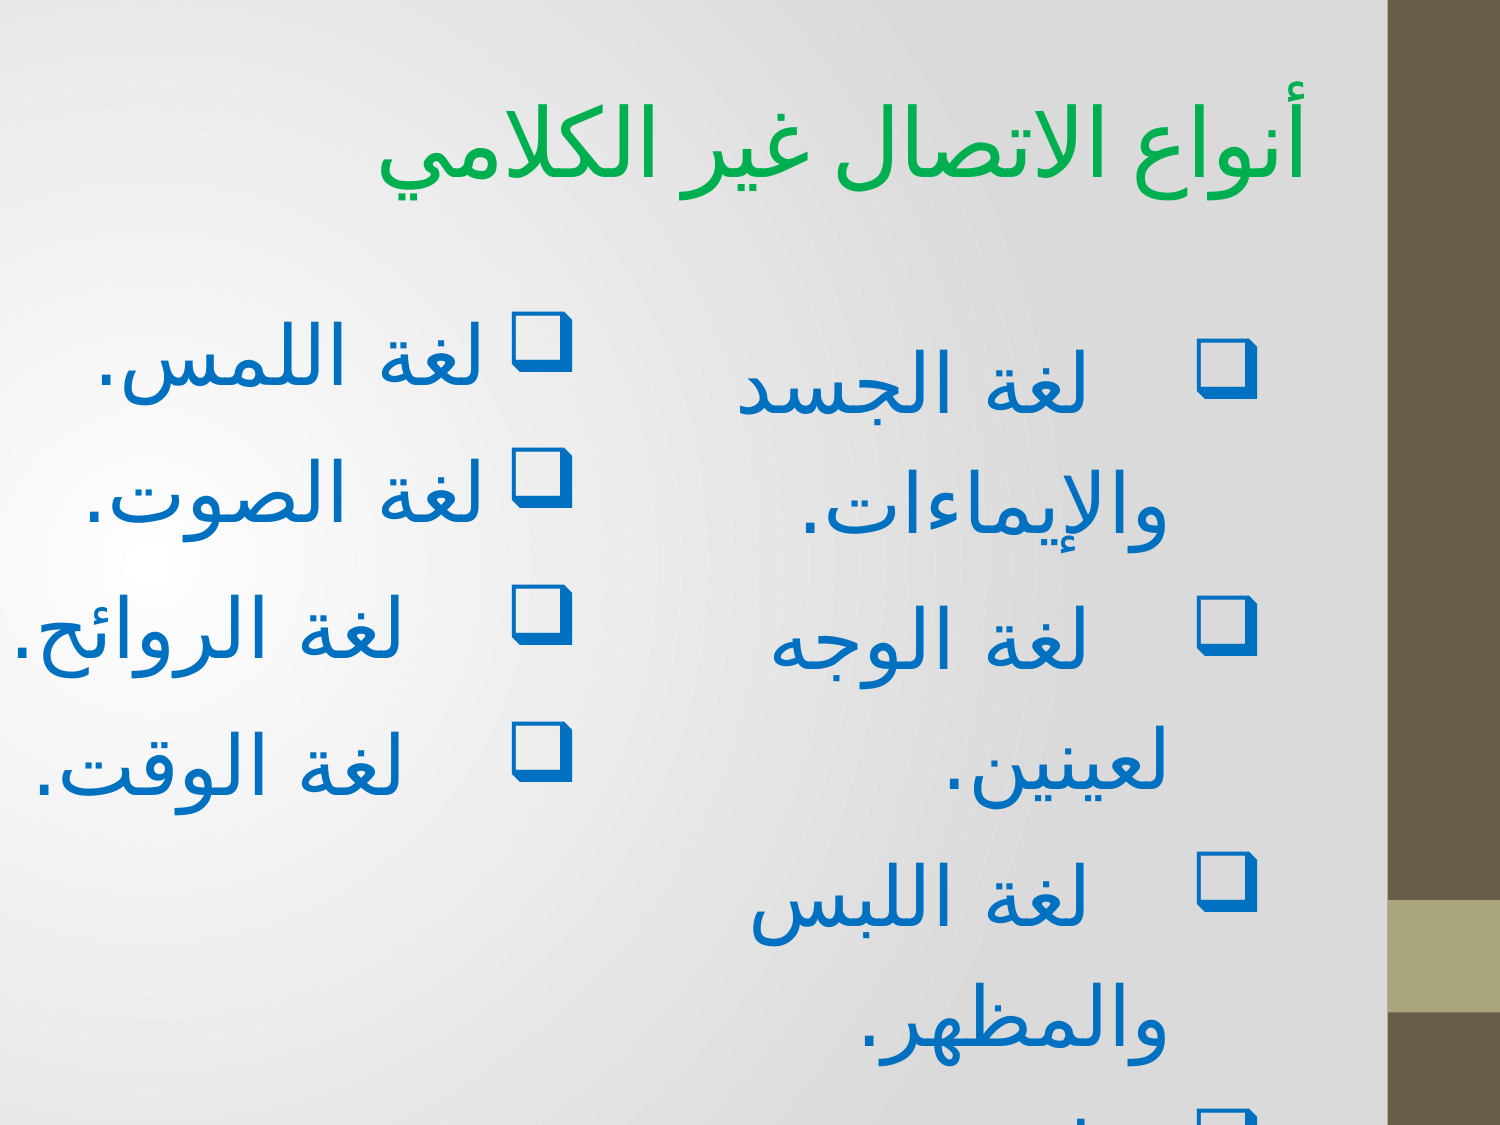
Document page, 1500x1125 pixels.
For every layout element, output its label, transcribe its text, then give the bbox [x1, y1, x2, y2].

title أنواع الاتصال غير الكلامي [75, 45, 1325, 233]
text_box لغة اللمس. لغة الصوت. لغة الروائح. لغة الوقت. [0, 275, 596, 890]
text_box لغة الجسد والإيماءات. لغة الوجه لعينين. لغة اللبس والمظهر. لغة المسافة. [655, 302, 1281, 1016]
